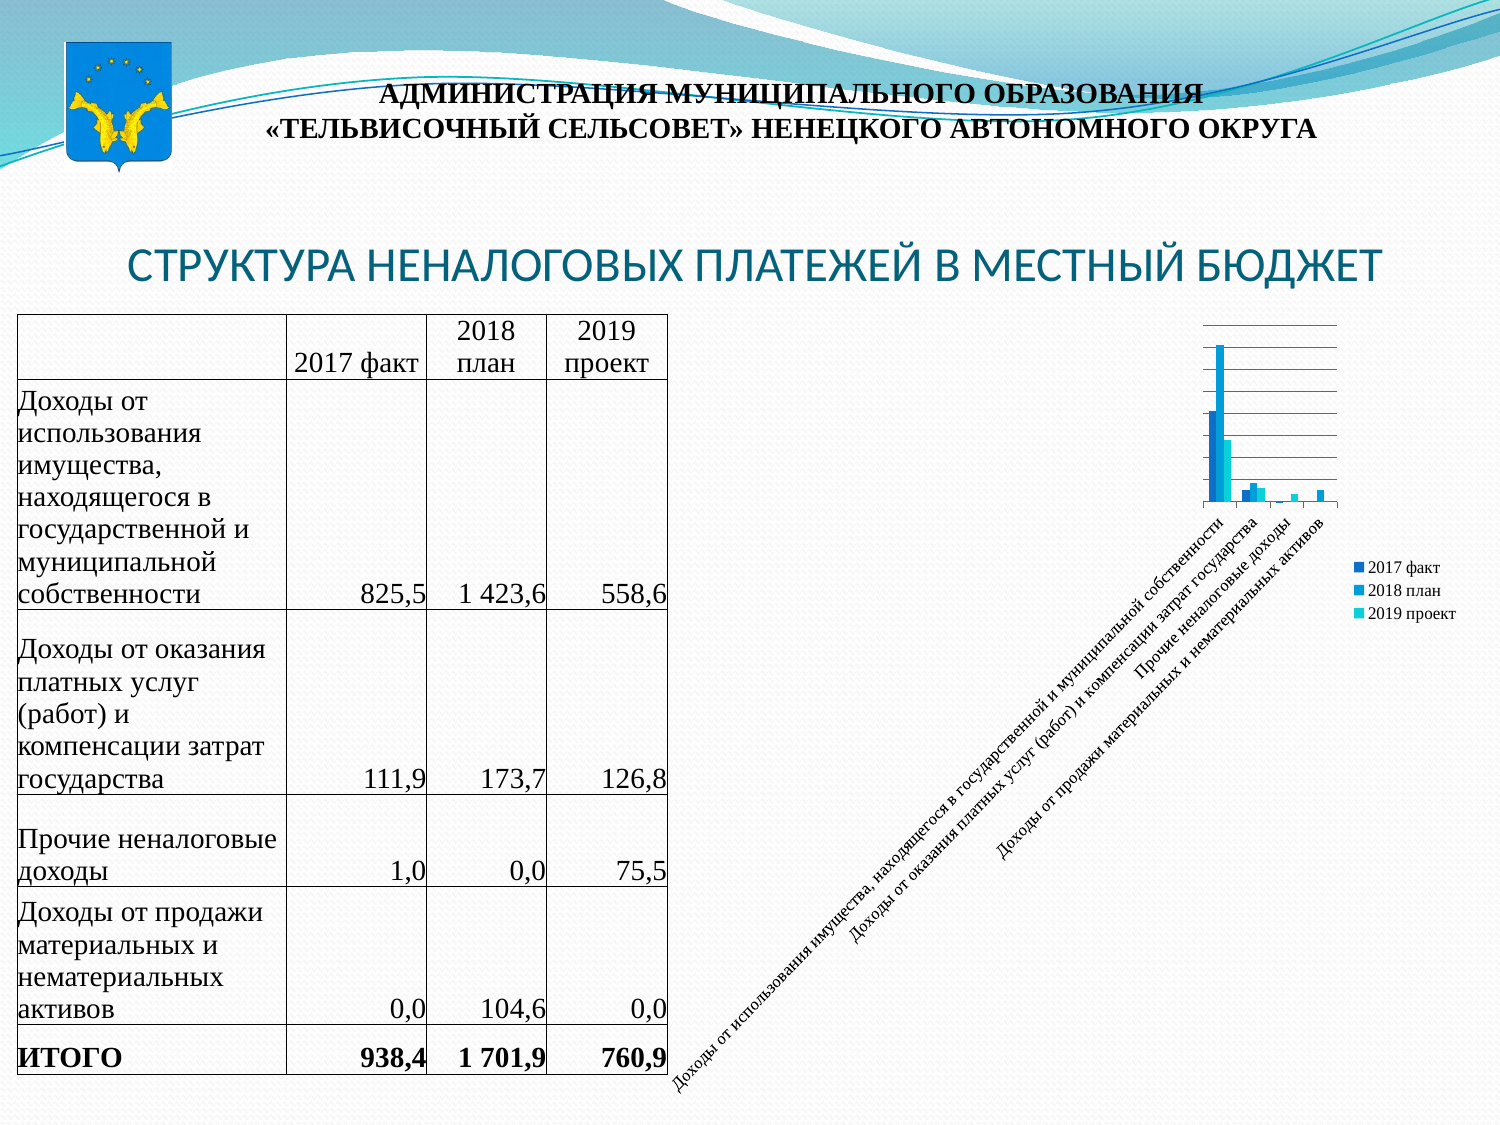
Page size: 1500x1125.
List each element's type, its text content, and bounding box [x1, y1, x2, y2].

table_cell Доходы от продажи материальных и нематериальных активов [18, 887, 286, 1024]
chart [666, 314, 1471, 1095]
text_box АДМИНИСТРАЦИЯ МУНИЦИПАЛЬНОГО ОБРАЗОВАНИЯ «ТЕЛЬВИСОЧНЫЙ СЕЛЬСОВЕТ» НЕНЕЦКОГО АВТОНОМНОГО ОКРУГА [206, 66, 1376, 152]
table_cell 1 701,9 [427, 1025, 546, 1074]
table_cell 75,5 [547, 795, 661, 886]
title СТРУКТУРА НЕНАЛОГОВЫХ ПЛАТЕЖЕЙ В МЕСТНЫЙ БЮДЖЕТ [75, 184, 1438, 291]
table_cell Прочие неналоговые доходы [18, 795, 286, 886]
table_cell ИТОГО [18, 1025, 286, 1074]
table_cell 111,9 [287, 610, 426, 794]
table_cell 0,0 [547, 887, 661, 1024]
table_cell 558,6 [547, 380, 661, 609]
table_cell 0,0 [287, 887, 426, 1024]
table_cell 126,8 [547, 610, 661, 794]
table_header [18, 315, 286, 379]
table_cell 173,7 [427, 610, 546, 794]
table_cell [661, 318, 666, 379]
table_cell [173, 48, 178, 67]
table_cell 0,0 [427, 795, 546, 886]
table_header 2019 проект [547, 315, 666, 379]
table_cell 1,0 [287, 795, 426, 886]
table_header 2018 план [427, 315, 546, 379]
table_cell 104,6 [427, 887, 546, 1024]
picture [64, 42, 172, 173]
table_cell 938,4 [287, 1025, 426, 1074]
table_cell 1 423,6 [427, 380, 546, 609]
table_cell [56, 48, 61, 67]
table_cell Доходы от оказания платных услуг (работ) и компенсации затрат государства [18, 610, 286, 794]
table_header 2017 факт [287, 315, 426, 379]
table_cell Доходы от использования имущества, находящегося в государственной и муниципальной собственности [18, 380, 286, 609]
table_cell 760,9 [547, 1025, 661, 1074]
table_cell 825,5 [287, 380, 426, 609]
